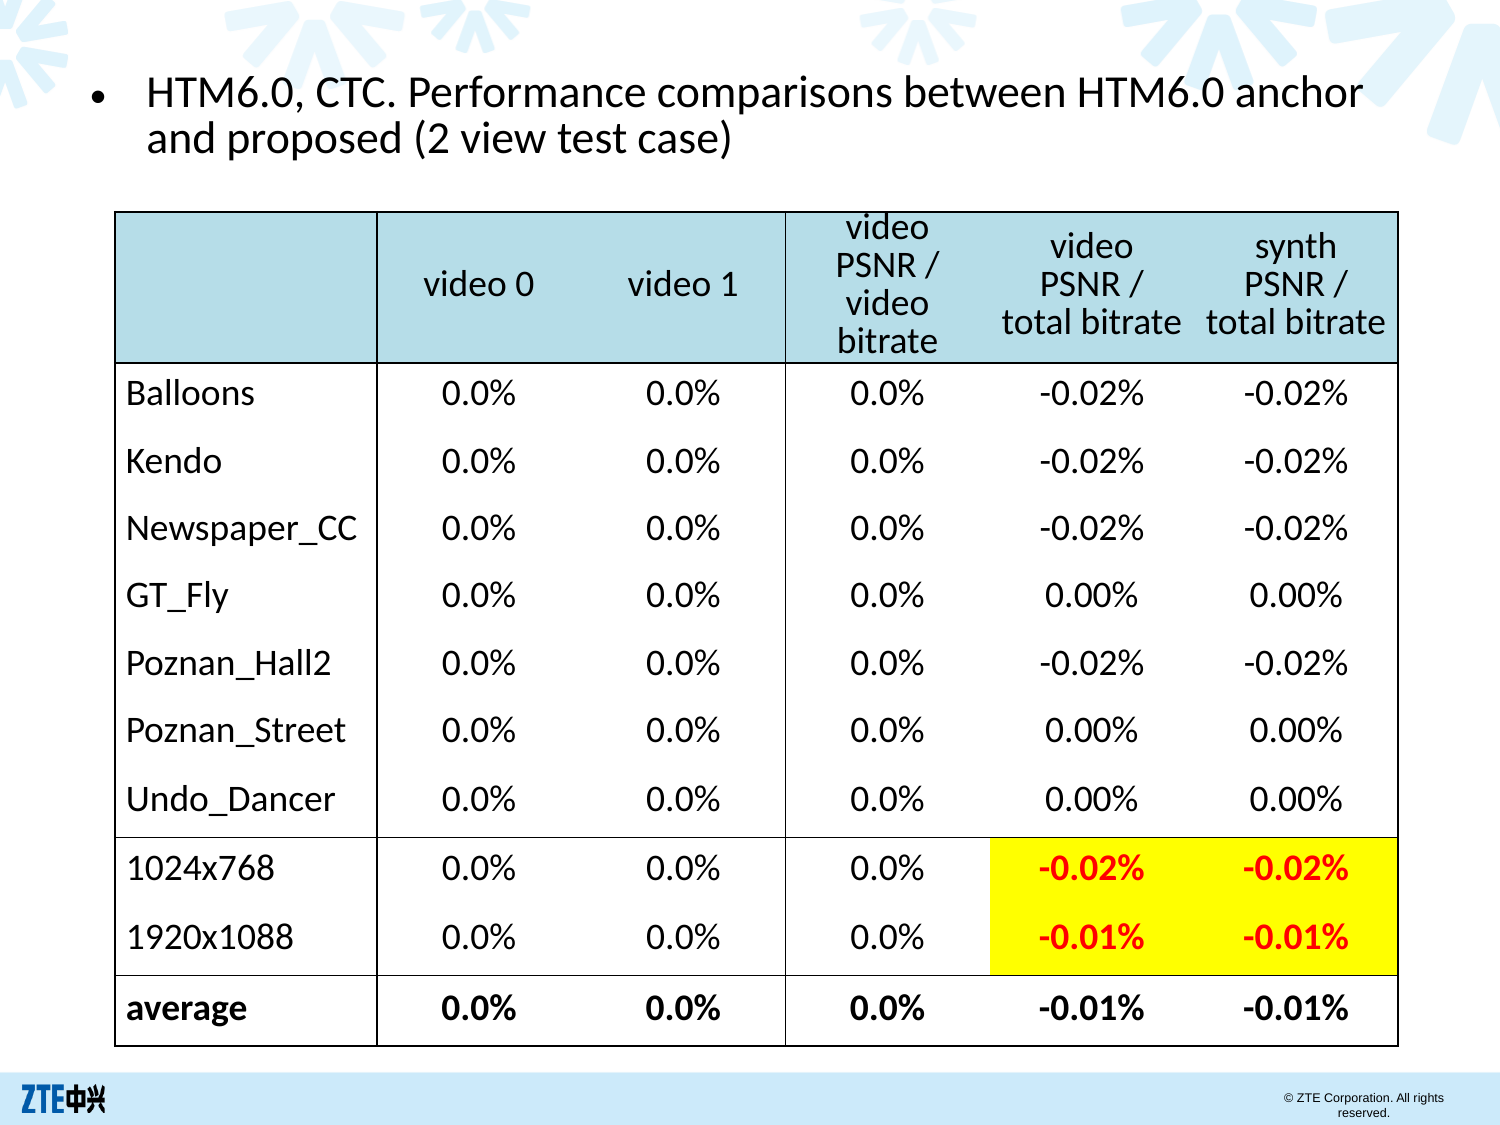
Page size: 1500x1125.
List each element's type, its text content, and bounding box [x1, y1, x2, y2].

table_cell -0.02% [990, 430, 1194, 497]
table_cell 1920x1088 [116, 905, 376, 975]
table_cell 0.0% [786, 497, 990, 565]
table_cell 0.0% [786, 565, 990, 632]
table_cell -0.02% [1194, 430, 1397, 497]
table_cell 0.00% [1194, 565, 1397, 632]
table_cell 0.0% [786, 838, 990, 905]
table_cell -0.01% [990, 905, 1194, 975]
table_cell Undo_Dancer [116, 767, 376, 837]
table_cell 0.0% [581, 699, 785, 767]
table_cell Balloons [116, 364, 376, 430]
table_cell -0.01% [1194, 976, 1397, 1045]
table_cell Poznan_Street [116, 699, 376, 767]
table_cell -0.02% [990, 497, 1194, 565]
table_cell -0.02% [1194, 497, 1397, 565]
table_cell 0.00% [990, 565, 1194, 632]
table_cell 0.00% [990, 767, 1194, 837]
table_cell 0.0% [581, 905, 785, 975]
table_cell 0.00% [990, 699, 1194, 767]
table_header [116, 213, 376, 362]
table_cell -0.02% [1194, 364, 1397, 430]
table_cell -0.02% [990, 364, 1194, 430]
table_cell -0.02% [1194, 632, 1397, 699]
picture [0, 0, 1500, 1125]
table_cell Poznan_Hall2 [116, 632, 376, 699]
table_cell 0.0% [378, 838, 581, 905]
table_cell 0.0% [581, 364, 785, 430]
table_cell 0.0% [581, 632, 785, 699]
table_header video 1 [581, 213, 785, 362]
table_cell 0.0% [581, 497, 785, 565]
table_cell -0.02% [990, 838, 1194, 905]
table_cell 1024x768 [116, 838, 376, 905]
table_cell 0.00% [1194, 767, 1397, 837]
table_header video PSNR / total bitrate [990, 213, 1194, 362]
table_cell 0.0% [378, 699, 581, 767]
table_cell 0.0% [786, 905, 990, 975]
table_header synth PSNR / total bitrate [1194, 213, 1397, 362]
table_cell -0.01% [1194, 905, 1397, 975]
table_cell 0.0% [378, 767, 581, 837]
table_cell 0.0% [786, 976, 990, 1045]
table_cell 0.0% [786, 364, 990, 430]
table_header video PSNR / video bitrate [786, 213, 990, 362]
table_cell -0.02% [1194, 838, 1397, 905]
table_cell 0.0% [581, 767, 785, 837]
table_cell 0.0% [581, 976, 785, 1045]
table_cell Newspaper_CC [116, 497, 376, 565]
table_cell 0.0% [581, 838, 785, 905]
table_cell GT_Fly [116, 565, 376, 632]
list HTM6.0, CTC. Performance comparisons between HTM6.0 anchor and proposed (2 view test case) [75, 66, 1425, 1010]
table_cell 0.0% [786, 699, 990, 767]
table_cell Kendo [116, 430, 376, 497]
table_cell -0.02% [990, 632, 1194, 699]
table_cell 0.0% [786, 767, 990, 837]
table_cell 0.0% [378, 976, 581, 1045]
table_cell 0.0% [786, 430, 990, 497]
table_cell 0.0% [581, 565, 785, 632]
table_cell 0.00% [1194, 699, 1397, 767]
table_cell 0.0% [378, 565, 581, 632]
table_cell 0.0% [378, 364, 581, 430]
table_cell 0.0% [378, 632, 581, 699]
table_cell 0.0% [786, 632, 990, 699]
table_cell 0.0% [378, 430, 581, 497]
table_cell 0.0% [378, 497, 581, 565]
table_cell average [116, 976, 376, 1045]
table_cell 0.0% [581, 430, 785, 497]
table_header video 0 [378, 213, 581, 362]
table_cell -0.01% [990, 976, 1194, 1045]
table_cell 0.0% [378, 905, 581, 975]
